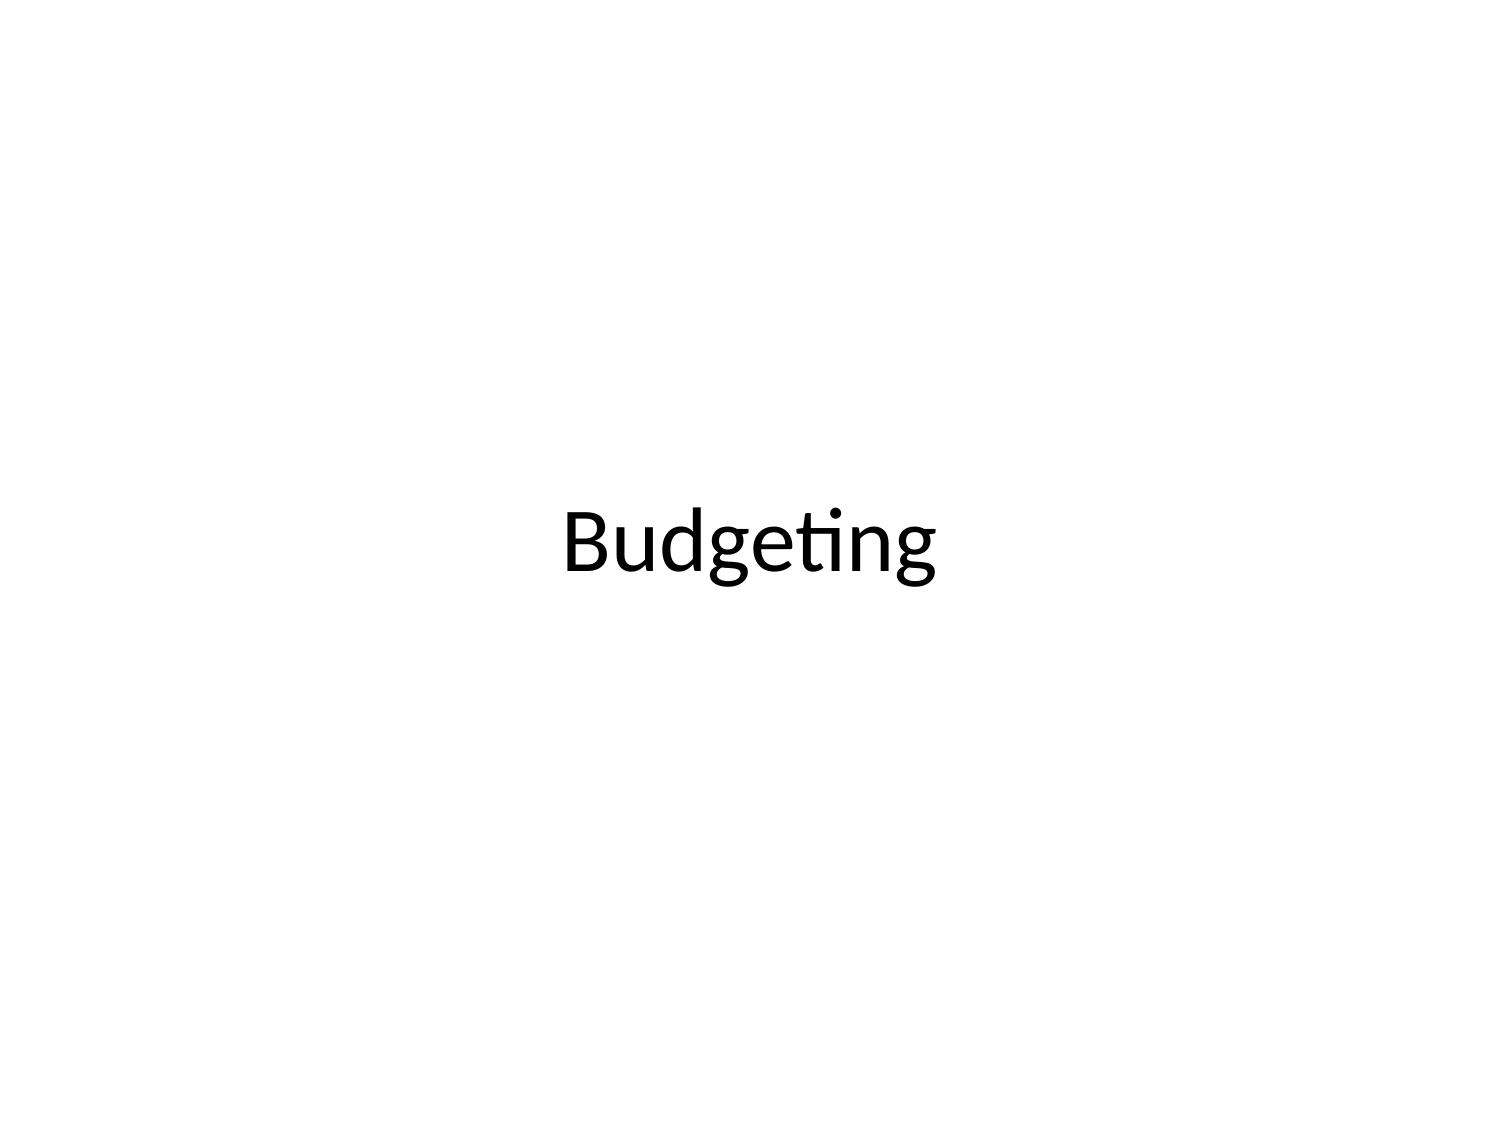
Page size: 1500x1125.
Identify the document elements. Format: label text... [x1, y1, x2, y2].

title Budgeting [74, 44, 1426, 1026]
